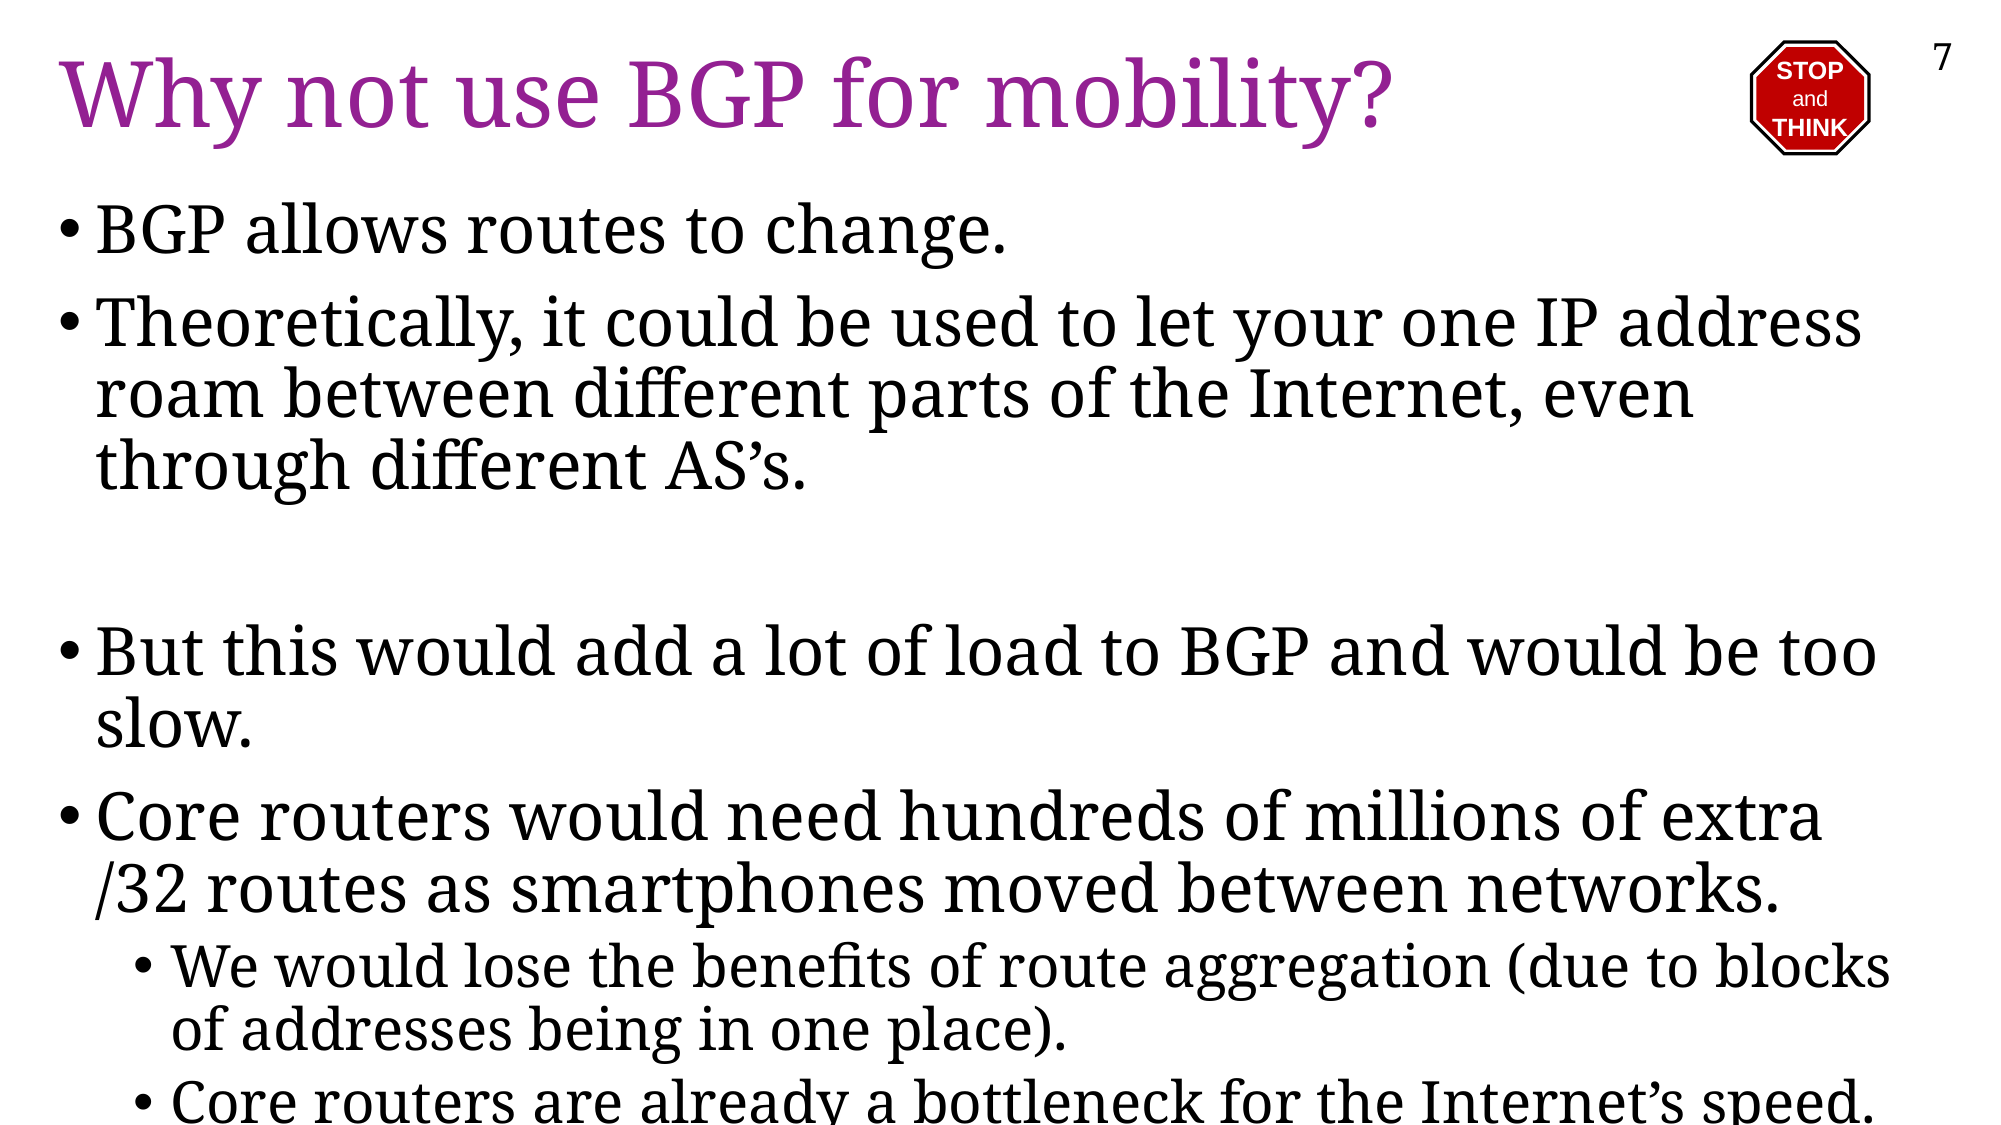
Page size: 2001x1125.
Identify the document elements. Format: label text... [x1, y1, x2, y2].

list BGP allows routes to change. Theoretically, it could be used to let your one IP address roam between different parts of the Internet, even through different AS’s. But this would add a lot of load to BGP and would be too slow. Core routers would need hundreds of millions of extra /32 routes as smartphones moved between networks. We would lose the benefits of route aggregation (due to blocks of addresses being in one place). Core routers are already a bottleneck for the Internet’s speed. Solution: do some kind of routing/redirection at the network edge. [43, 188, 1953, 1106]
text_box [1751, 41, 1870, 154]
title Why not use BGP for mobility? [43, 25, 1953, 171]
